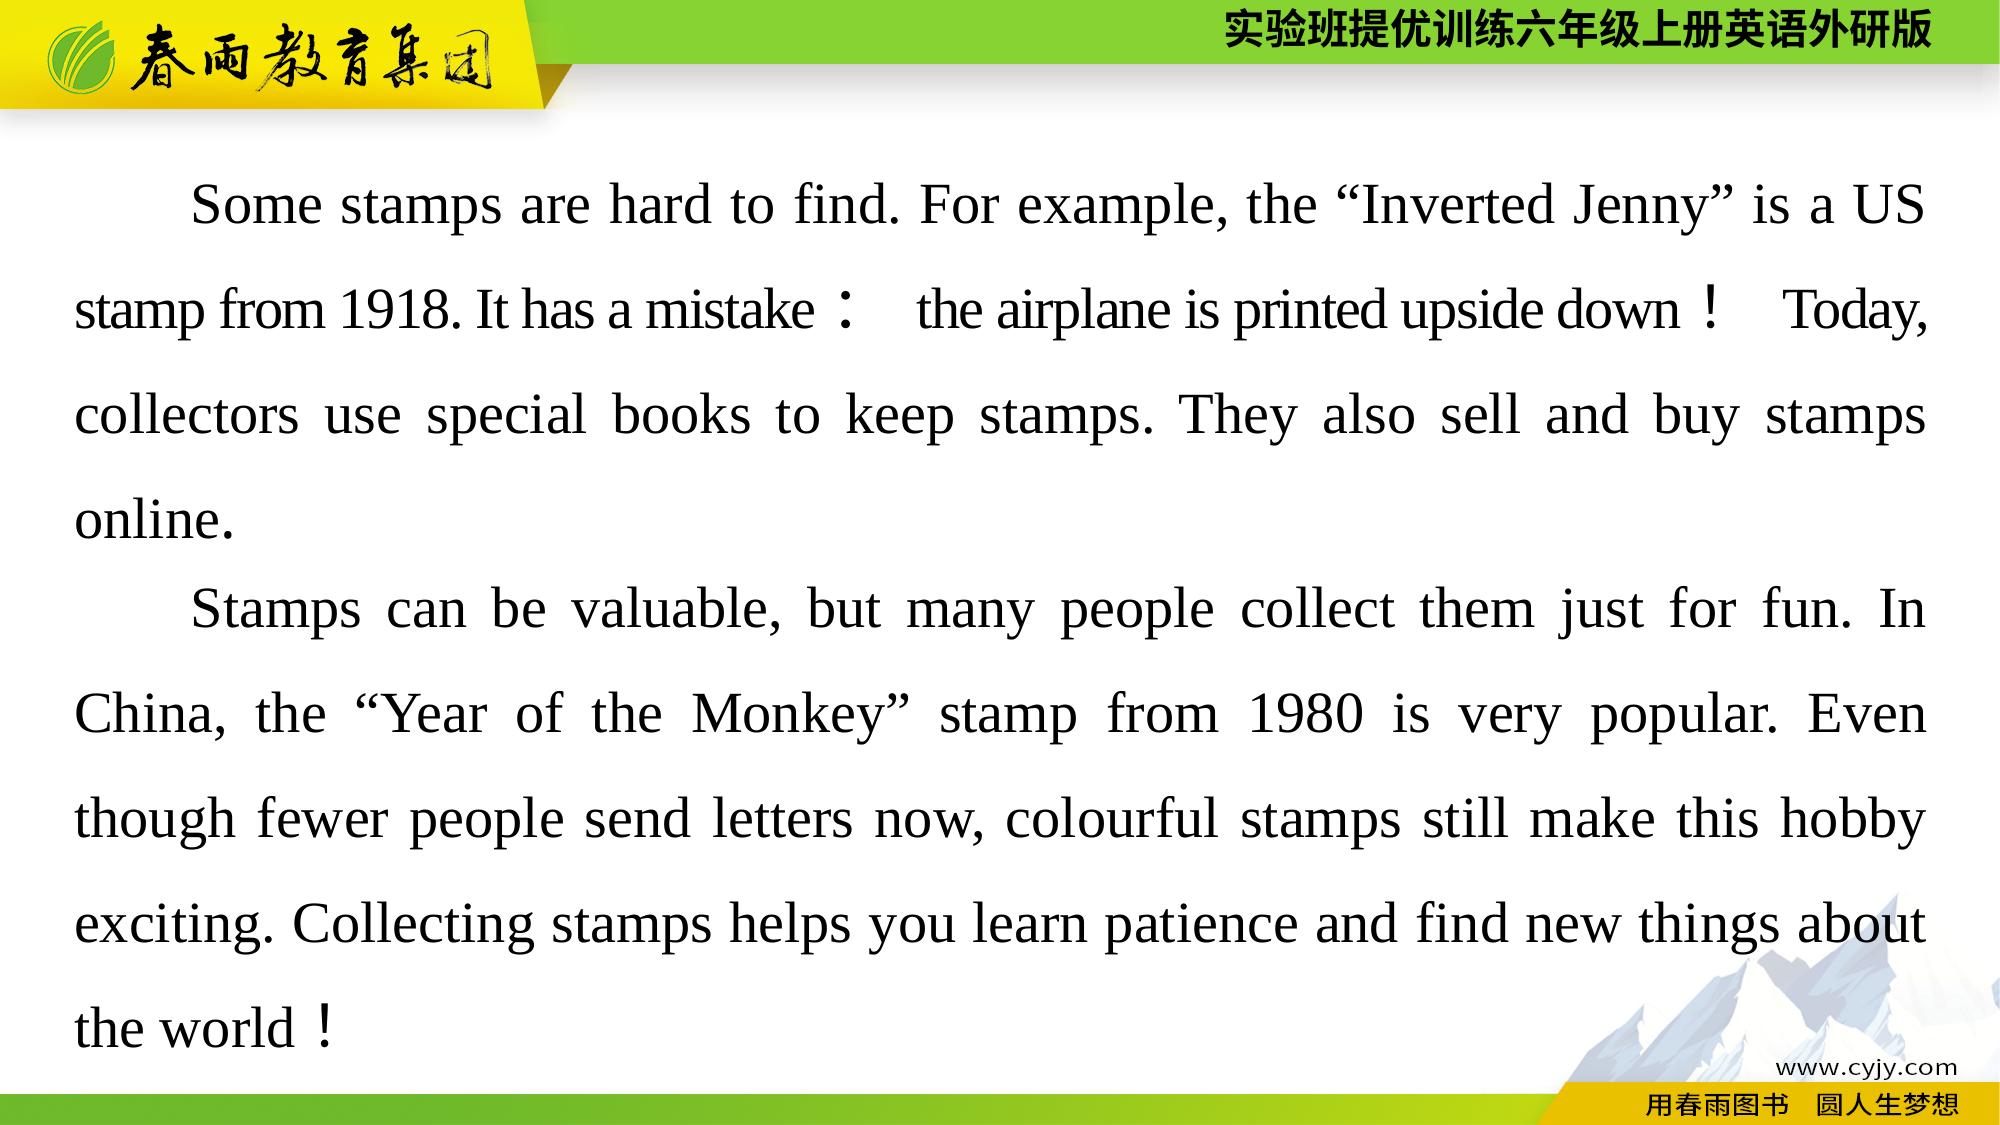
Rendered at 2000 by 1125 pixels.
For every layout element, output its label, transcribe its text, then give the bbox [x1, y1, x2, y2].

picture [0, 0, 2000, 1125]
list Some stamps are hard to find. For example, the “Inverted Jenny” is a US stamp from 1918. It has a mistake： the airplane is printed upside down！ Today, collectors use special books to keep stamps. They also sell and buy stamps online. [59, 122, 1944, 526]
text_box Stamps can be valuable, but many people collect them just for fun. In China, the “Year of the Monkey” stamp from 1980 is very popular. Even though fewer people send letters now, colourful stamps still make this hobby exciting. Collecting stamps helps you learn patience and find new things about the world！ [59, 526, 1944, 1067]
